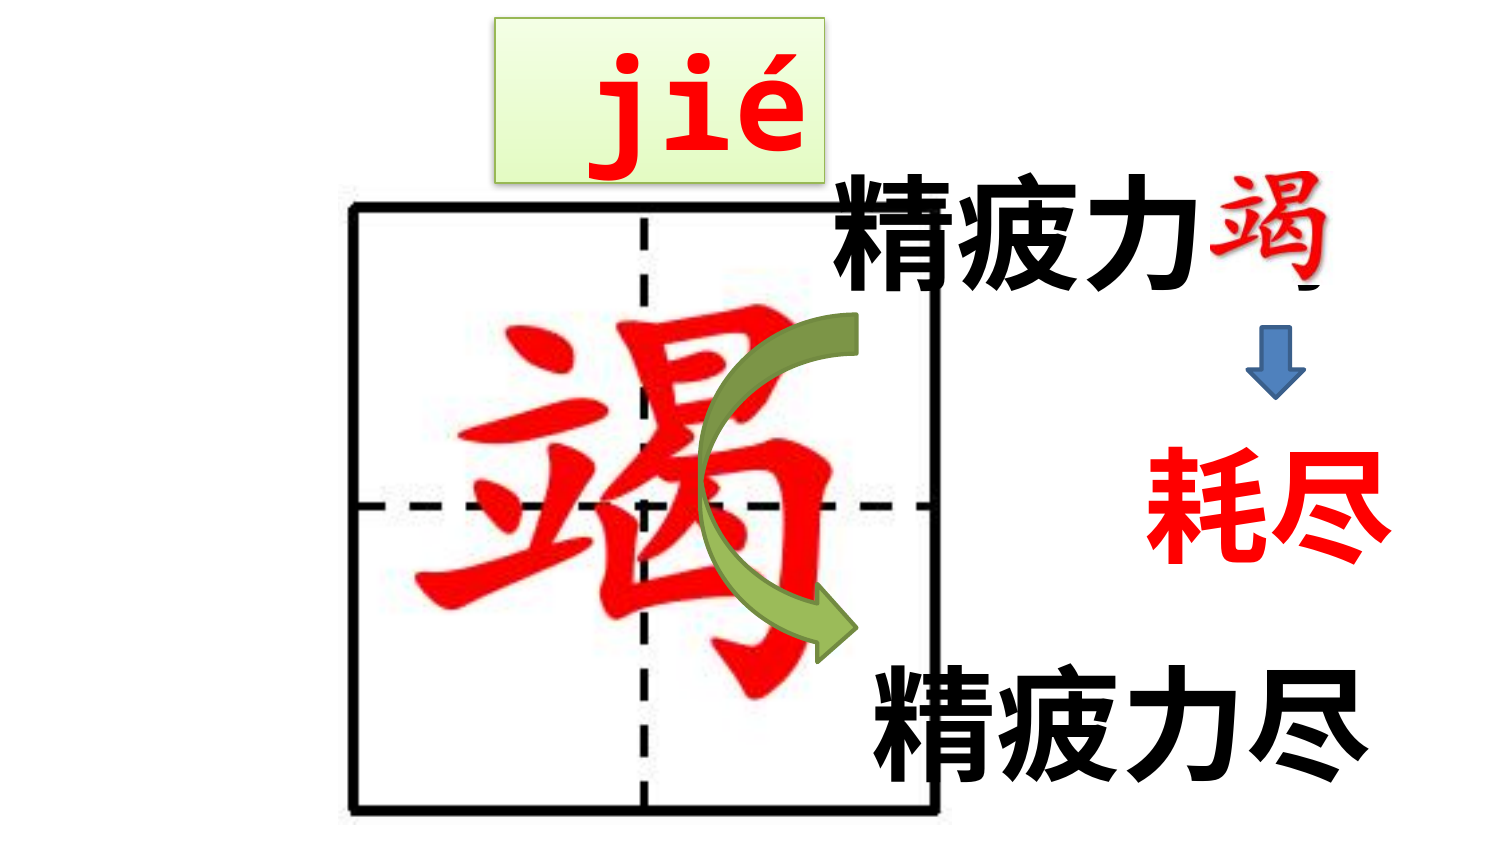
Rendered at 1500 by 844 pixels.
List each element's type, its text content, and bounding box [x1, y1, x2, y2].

text_box 耗尽 [1130, 421, 1422, 587]
text_box 精疲力竭 [816, 147, 1438, 313]
text_box jié [494, 17, 825, 183]
text_box [1245, 325, 1307, 401]
text_box 精疲力尽 [957, 639, 1401, 804]
picture [338, 184, 953, 825]
picture [1210, 170, 1352, 286]
